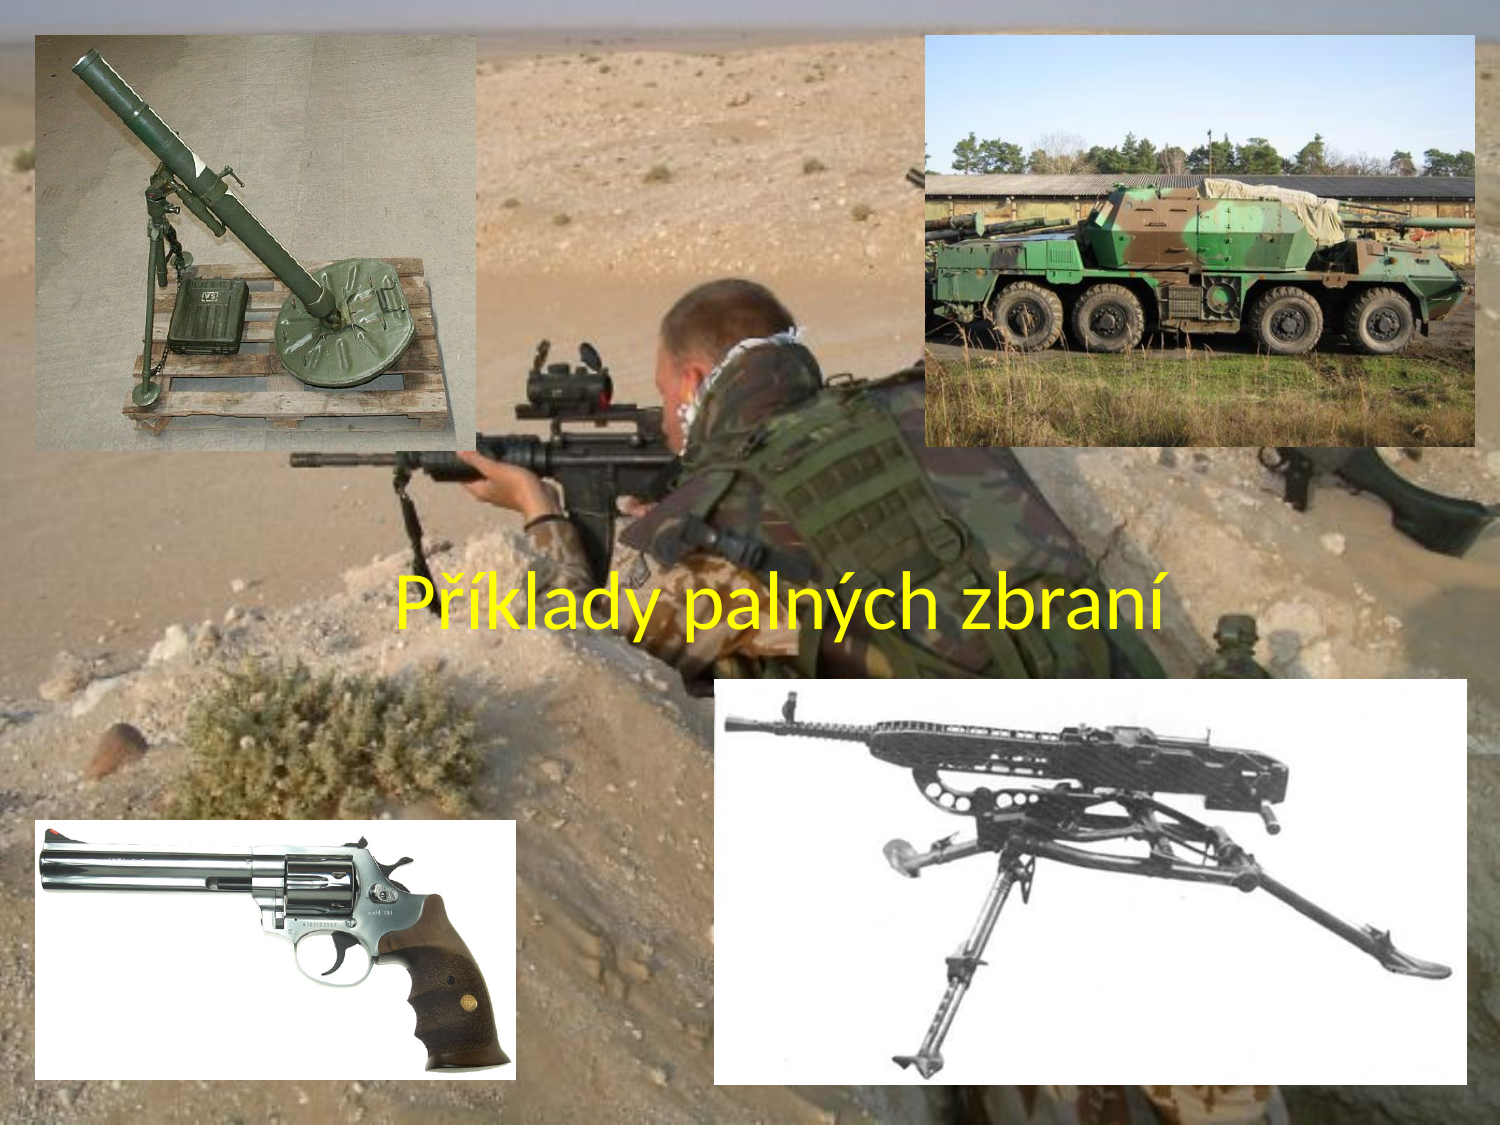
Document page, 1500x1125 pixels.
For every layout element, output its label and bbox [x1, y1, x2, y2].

list [34, 34, 476, 451]
picture [0, 0, 1500, 1125]
